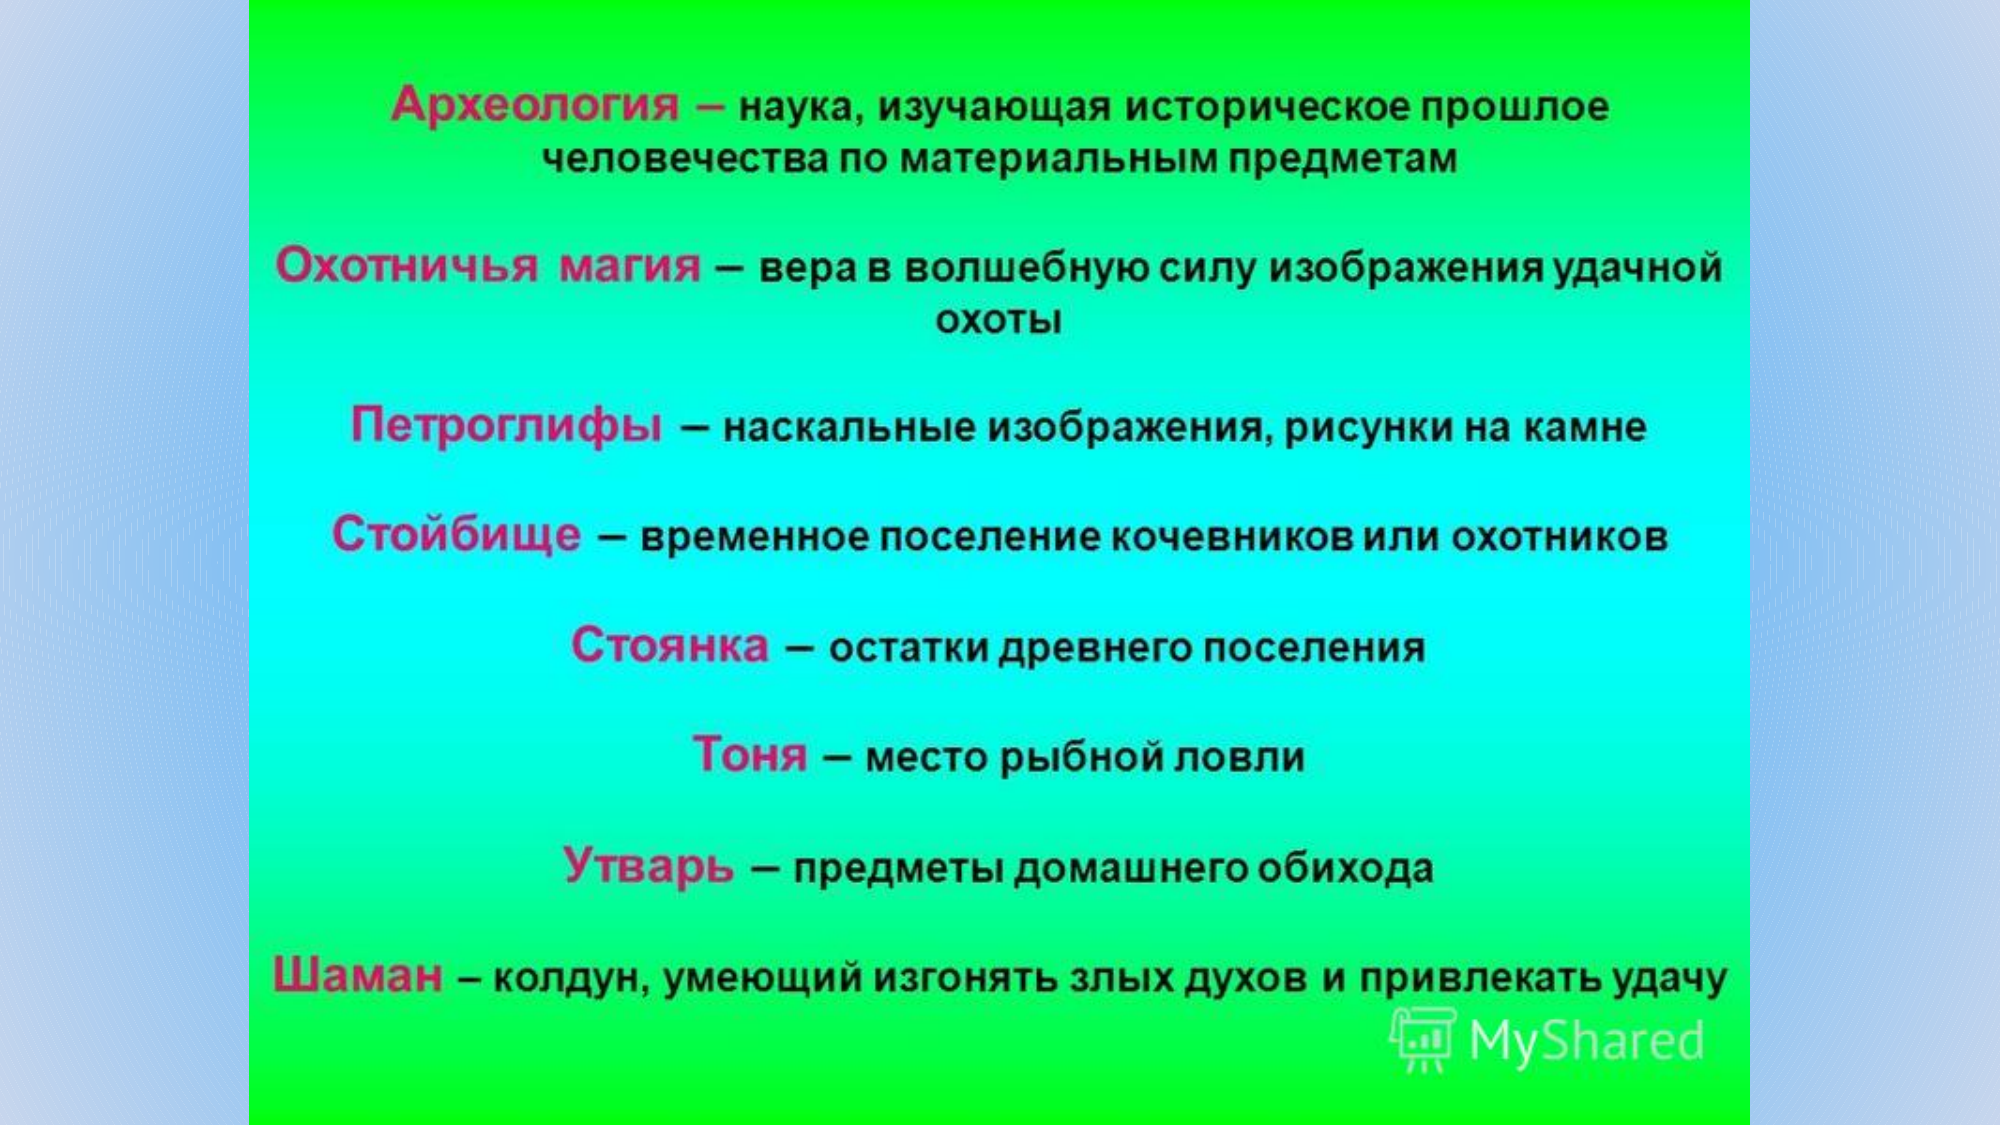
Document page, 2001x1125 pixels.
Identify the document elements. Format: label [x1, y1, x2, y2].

picture [249, 0, 1750, 1125]
